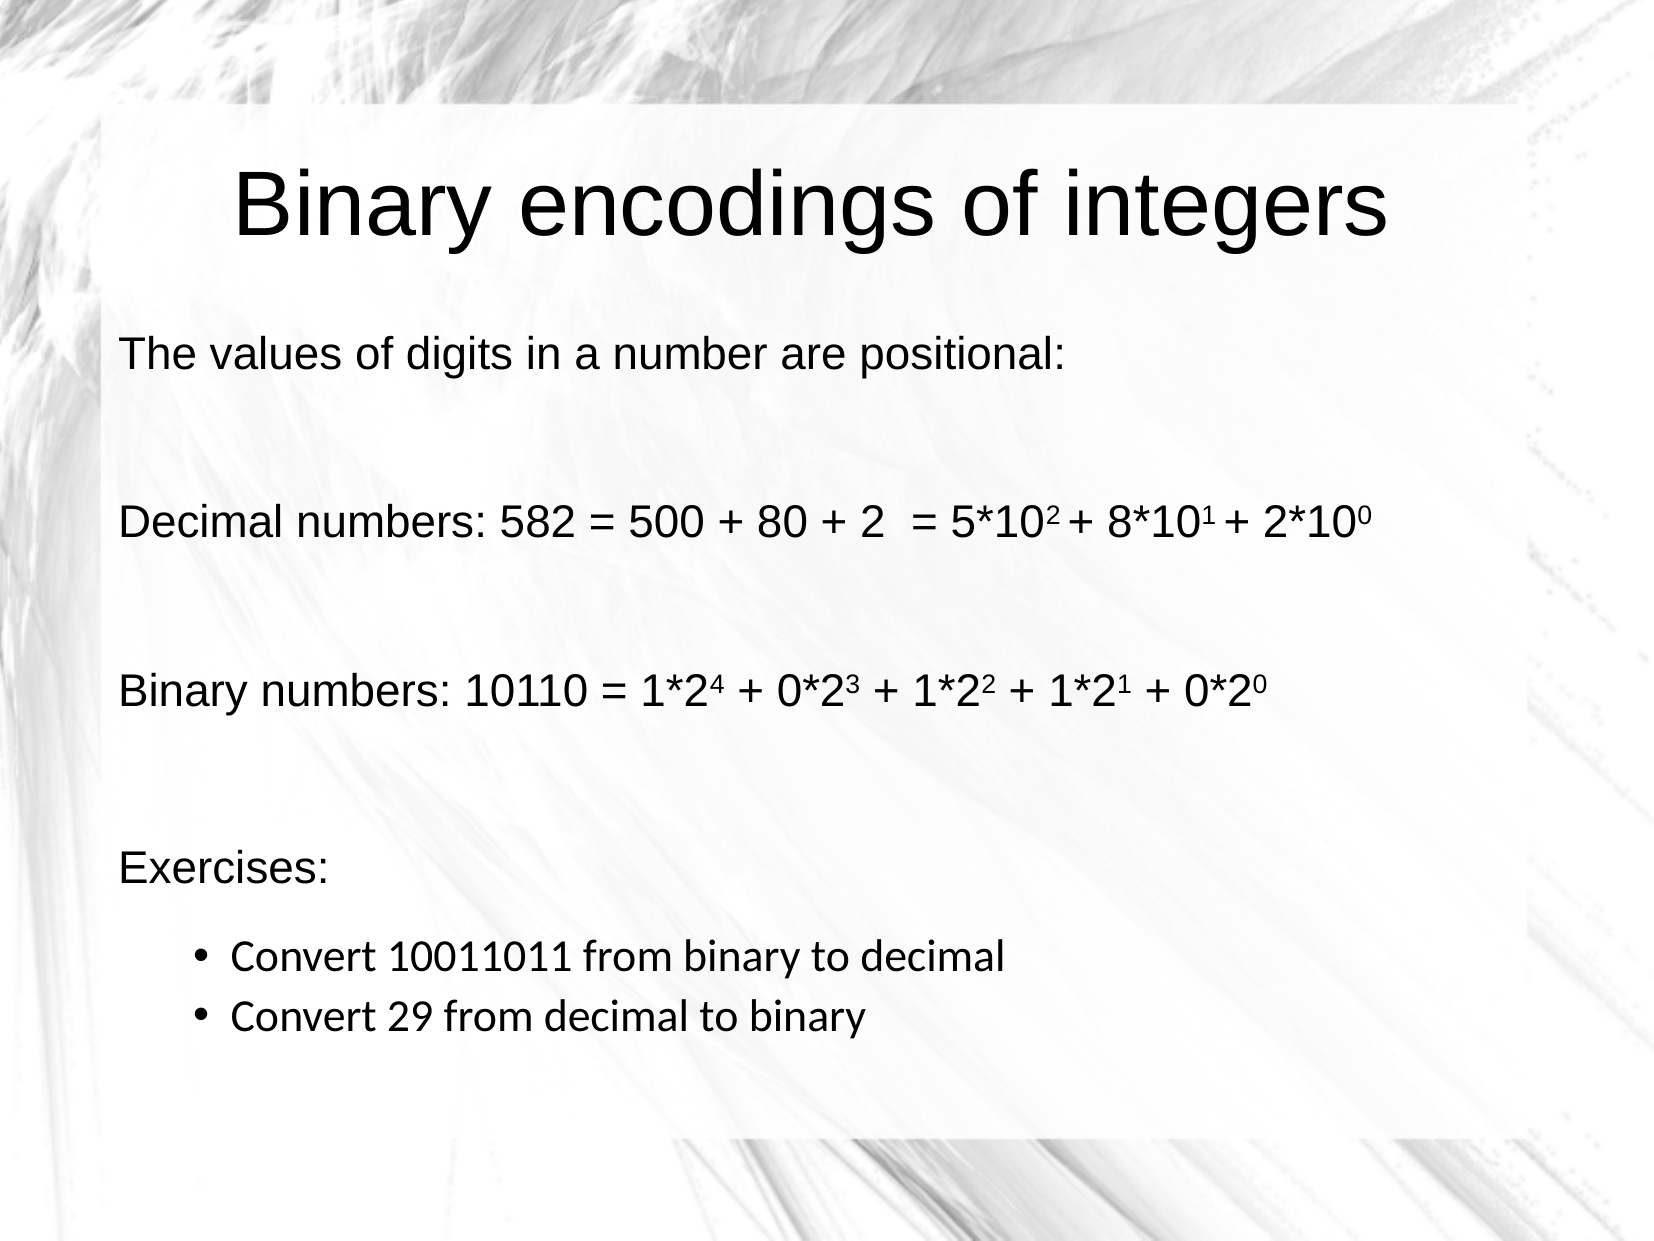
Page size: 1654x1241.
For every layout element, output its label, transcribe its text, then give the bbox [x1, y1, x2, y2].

picture [0, 0, 1654, 1241]
list The values of digits in a number are positional: Decimal numbers: 582 = 500 + 80 + 2 = 5*102 + 8*101 + 2*100 Binary numbers: 10110 = 1*24 + 0*23 + 1*22 + 1*21 + 0*20 Exercises: Convert 10011011 from binary to decimal Convert 29 from decimal to binary [118, 319, 1571, 1109]
title Binary encodings of integers [118, 93, 1506, 299]
